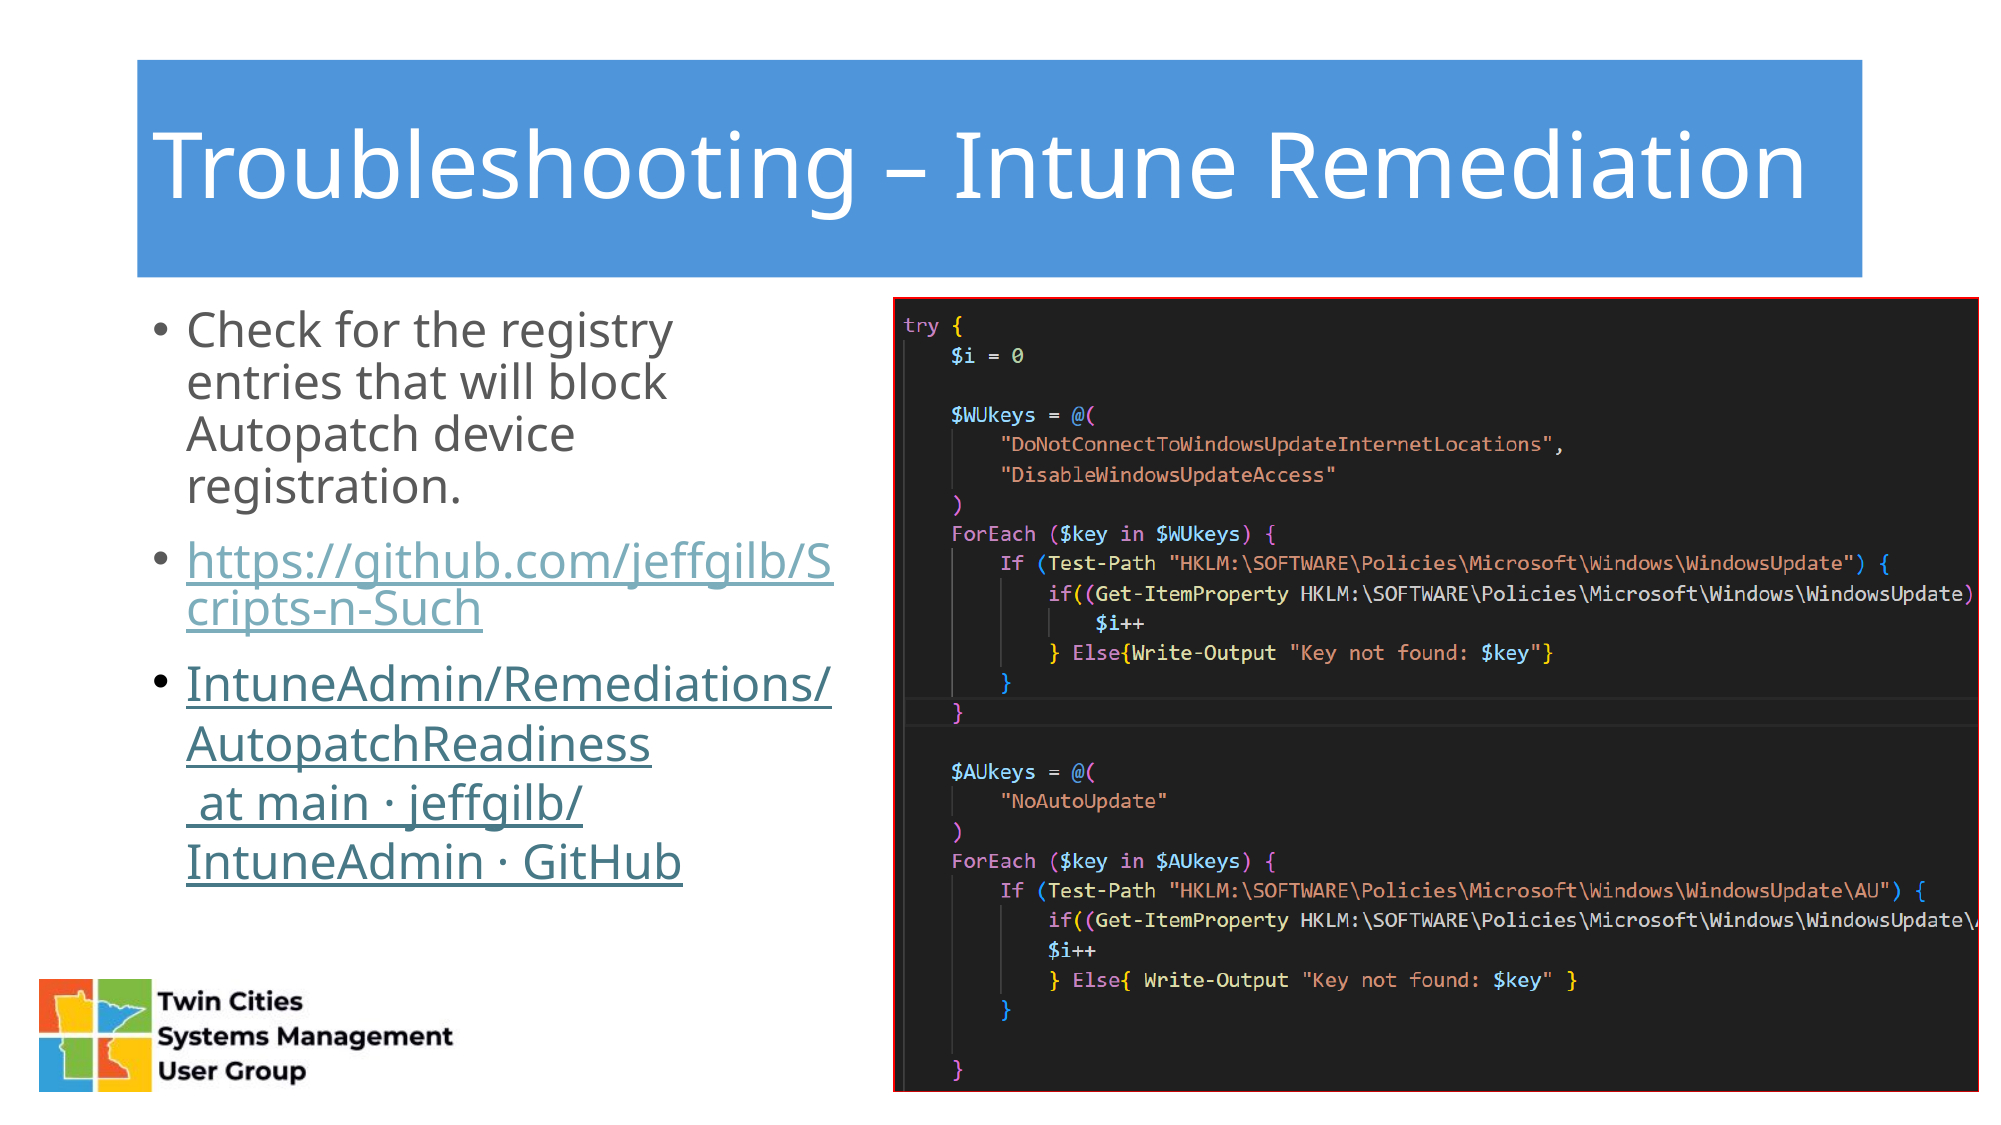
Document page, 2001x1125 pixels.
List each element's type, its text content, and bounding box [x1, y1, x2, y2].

picture [893, 297, 1980, 1093]
picture [38, 978, 461, 1093]
list Check for the registry entries that will block Autopatch device registration. https://github.com/jeffgilb/Scripts-n-Such IntuneAdmin/Remediations/AutopatchReadiness at main · jeffgilb/IntuneAdmin · GitHub [137, 297, 851, 911]
title Troubleshooting – Intune Remediation [137, 59, 1863, 278]
